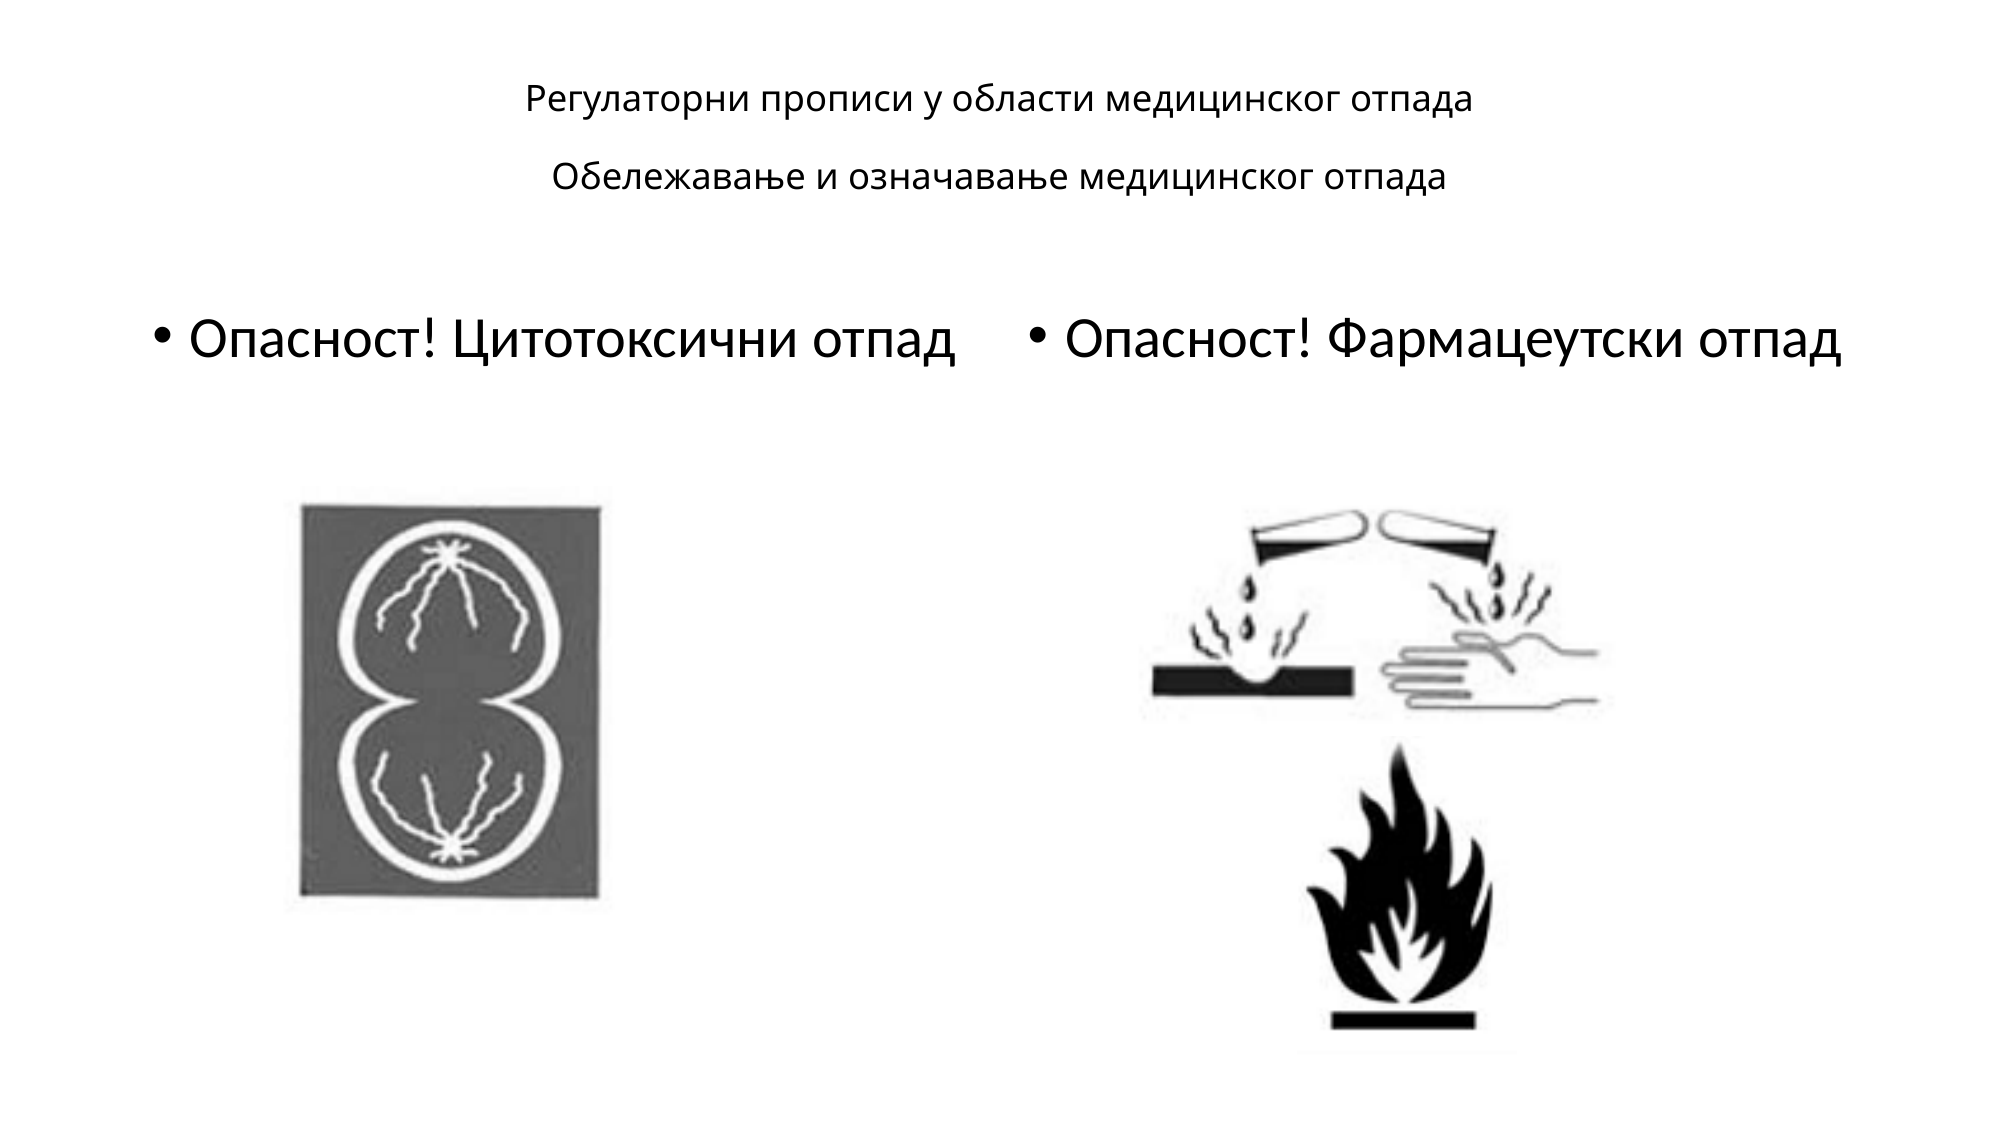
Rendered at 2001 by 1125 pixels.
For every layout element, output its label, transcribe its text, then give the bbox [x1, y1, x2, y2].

title Регулаторни прописи у области медицинског отпада Обележавање и означавање медицинског отпада [137, 71, 1863, 278]
list Опасност! Цитотоксични отпад [137, 299, 988, 1014]
picture [282, 486, 615, 917]
list Опасност! Фармацеутски отпад [1012, 299, 1863, 1014]
picture [1124, 468, 1625, 1057]
